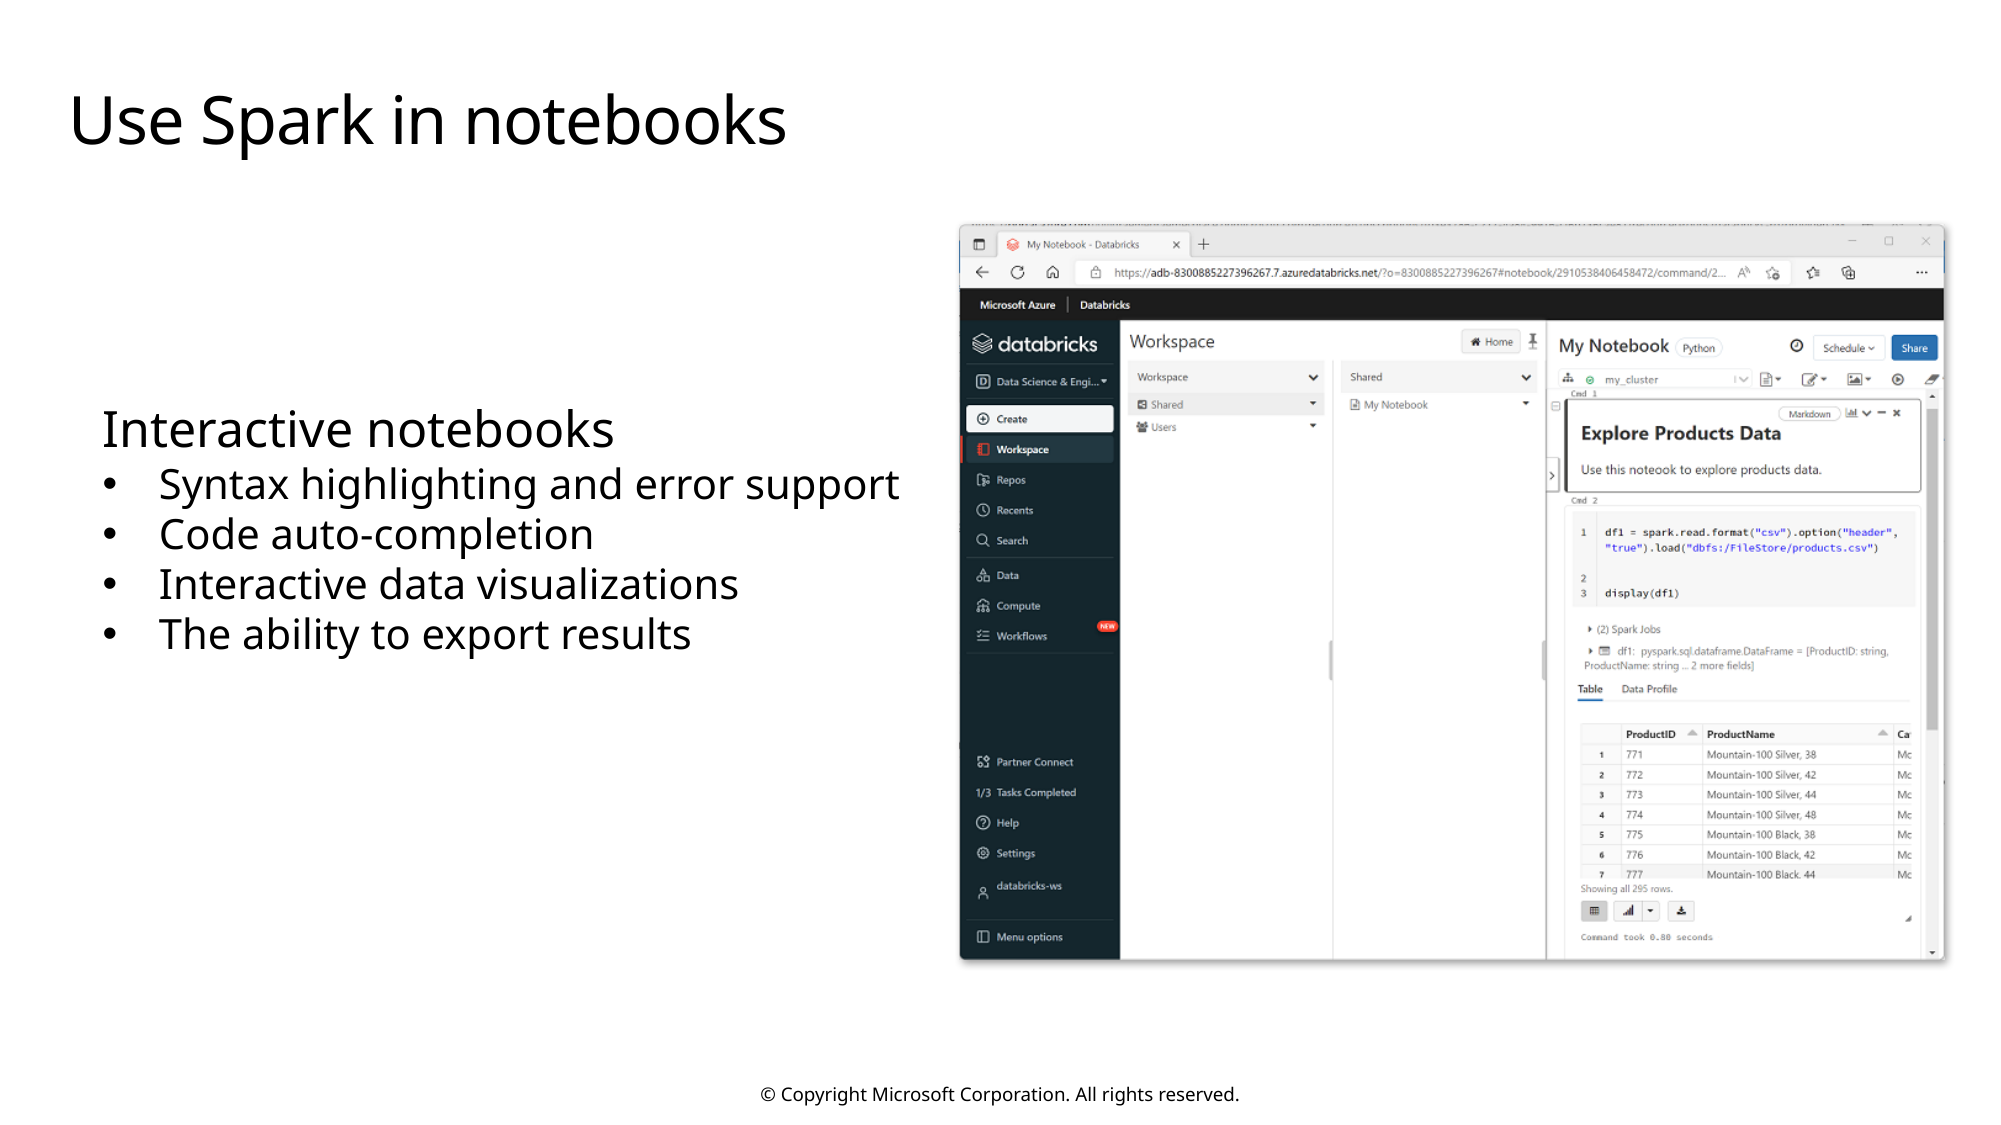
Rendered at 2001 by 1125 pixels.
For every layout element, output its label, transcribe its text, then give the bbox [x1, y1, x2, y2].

text_box Interactive notebooks Syntax highlighting and error support Code auto-completion​ Interactive data visualizations The ability to export results [87, 390, 957, 666]
picture [959, 224, 1945, 960]
title Use Spark in notebooks [68, 72, 1930, 184]
